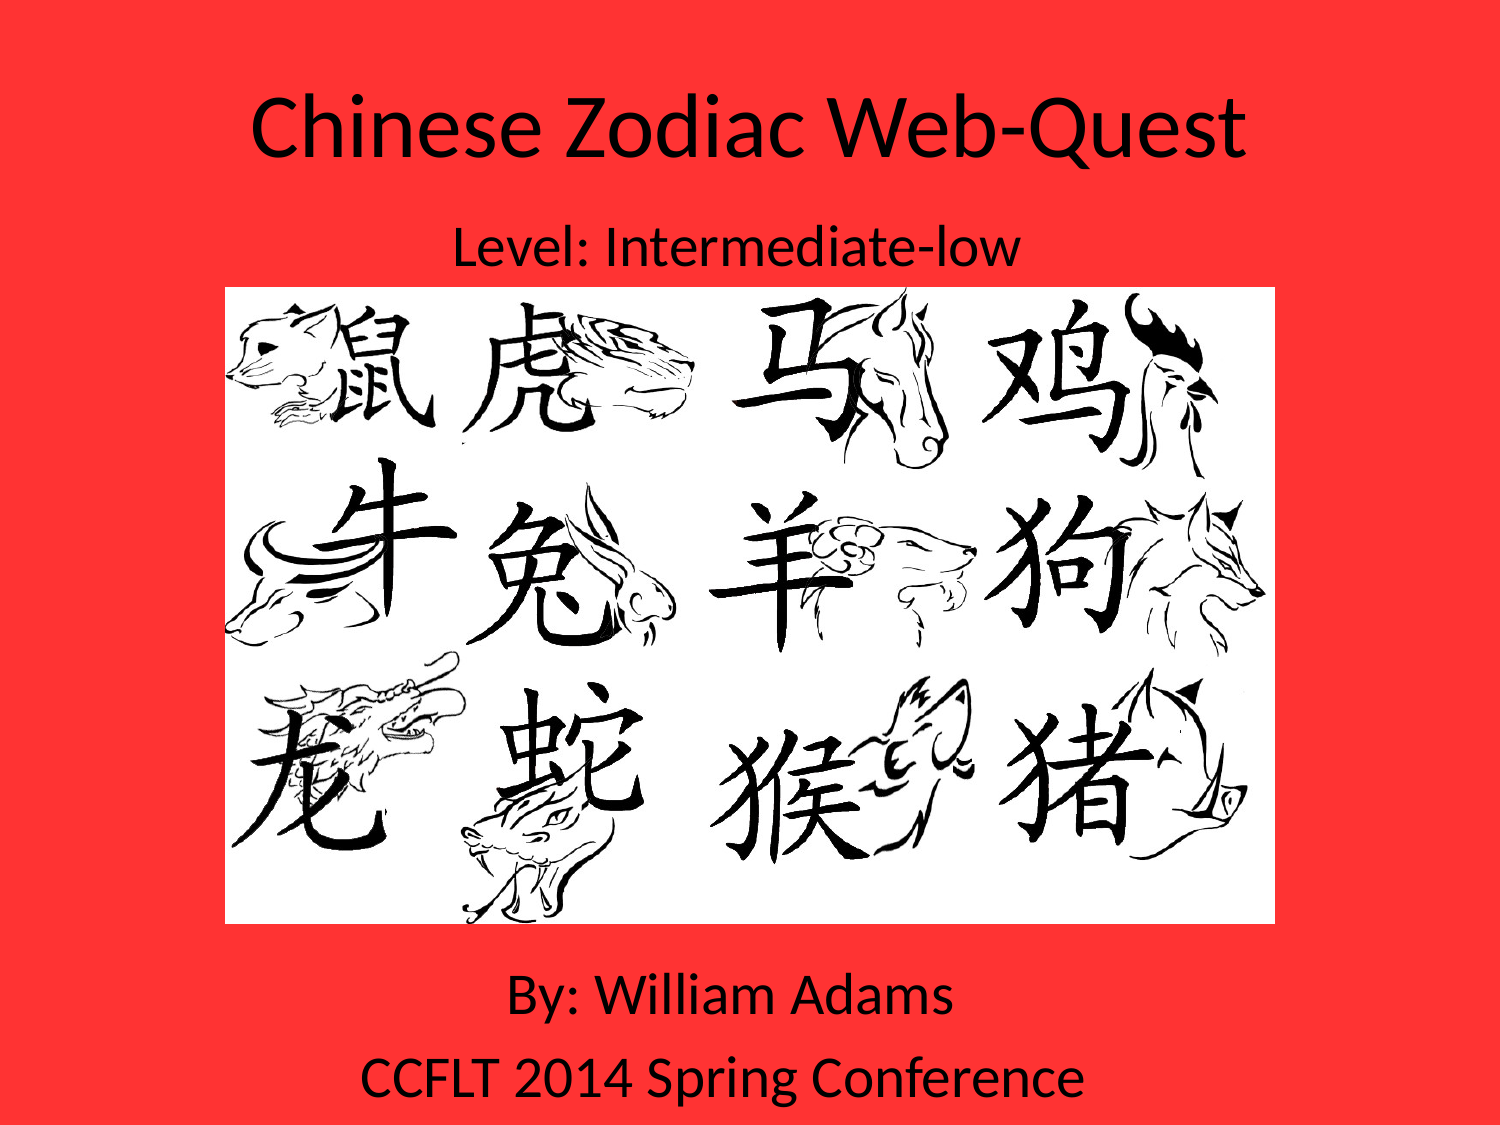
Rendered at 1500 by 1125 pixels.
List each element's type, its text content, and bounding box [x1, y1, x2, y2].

title Chinese Zodiac Web-Quest [112, 0, 1388, 242]
picture [224, 287, 1276, 924]
subtitle Level: Intermediate-low By: William Adams CCFLT 2014 Spring Conference [212, 200, 1263, 1125]
